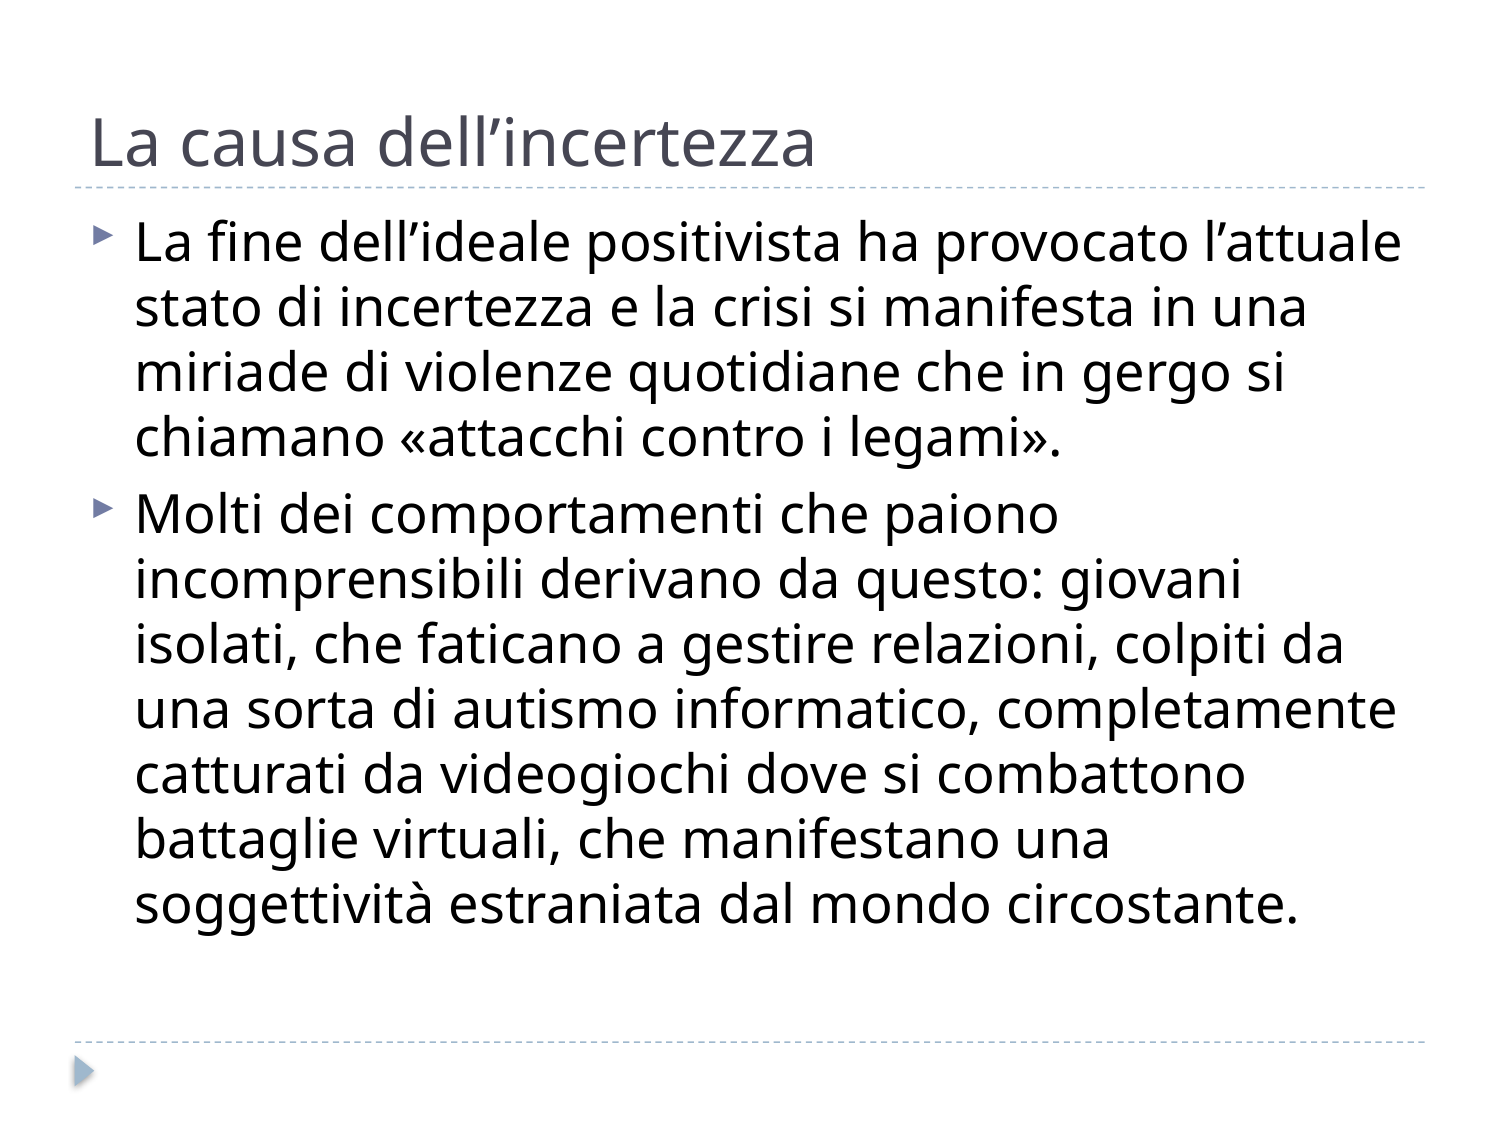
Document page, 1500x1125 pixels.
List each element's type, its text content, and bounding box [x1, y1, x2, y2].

title La causa dell’incertezza [75, 24, 1425, 188]
list La fine dell’ideale positivista ha provocato l’attuale stato di incertezza e la crisi si manifesta in una miriade di violenze quotidiane che in gergo si chiamano «attacchi contro i legami». Molti dei comportamenti che paiono incomprensibili derivano da questo: giovani isolati, che faticano a gestire relazioni, colpiti da una sorta di autismo informatico, completamente catturati da videogiochi dove si combattono battaglie virtuali, che manifestano una soggettività estraniata dal mondo circostante. [75, 200, 1425, 1010]
